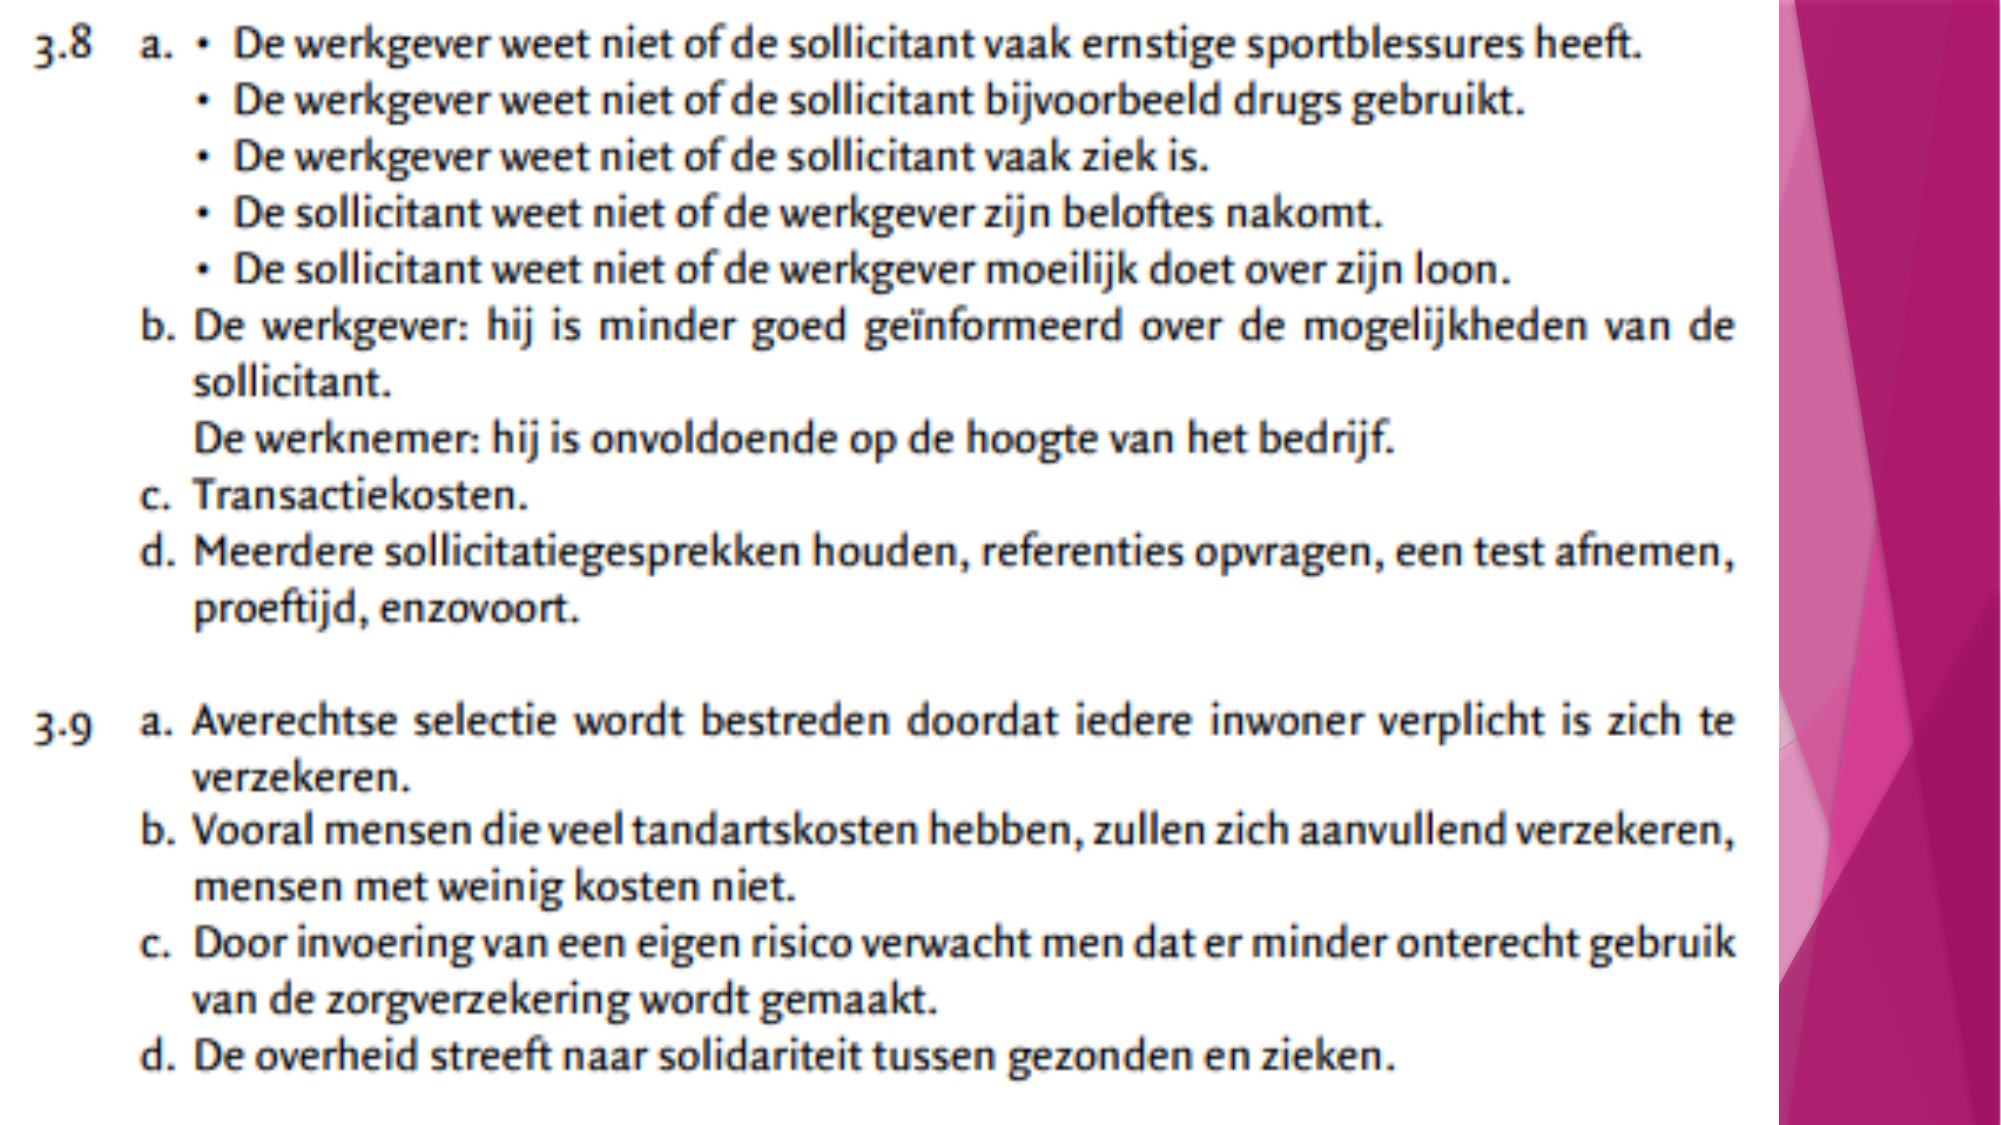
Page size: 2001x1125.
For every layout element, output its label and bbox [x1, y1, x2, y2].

picture [0, 0, 1779, 1125]
